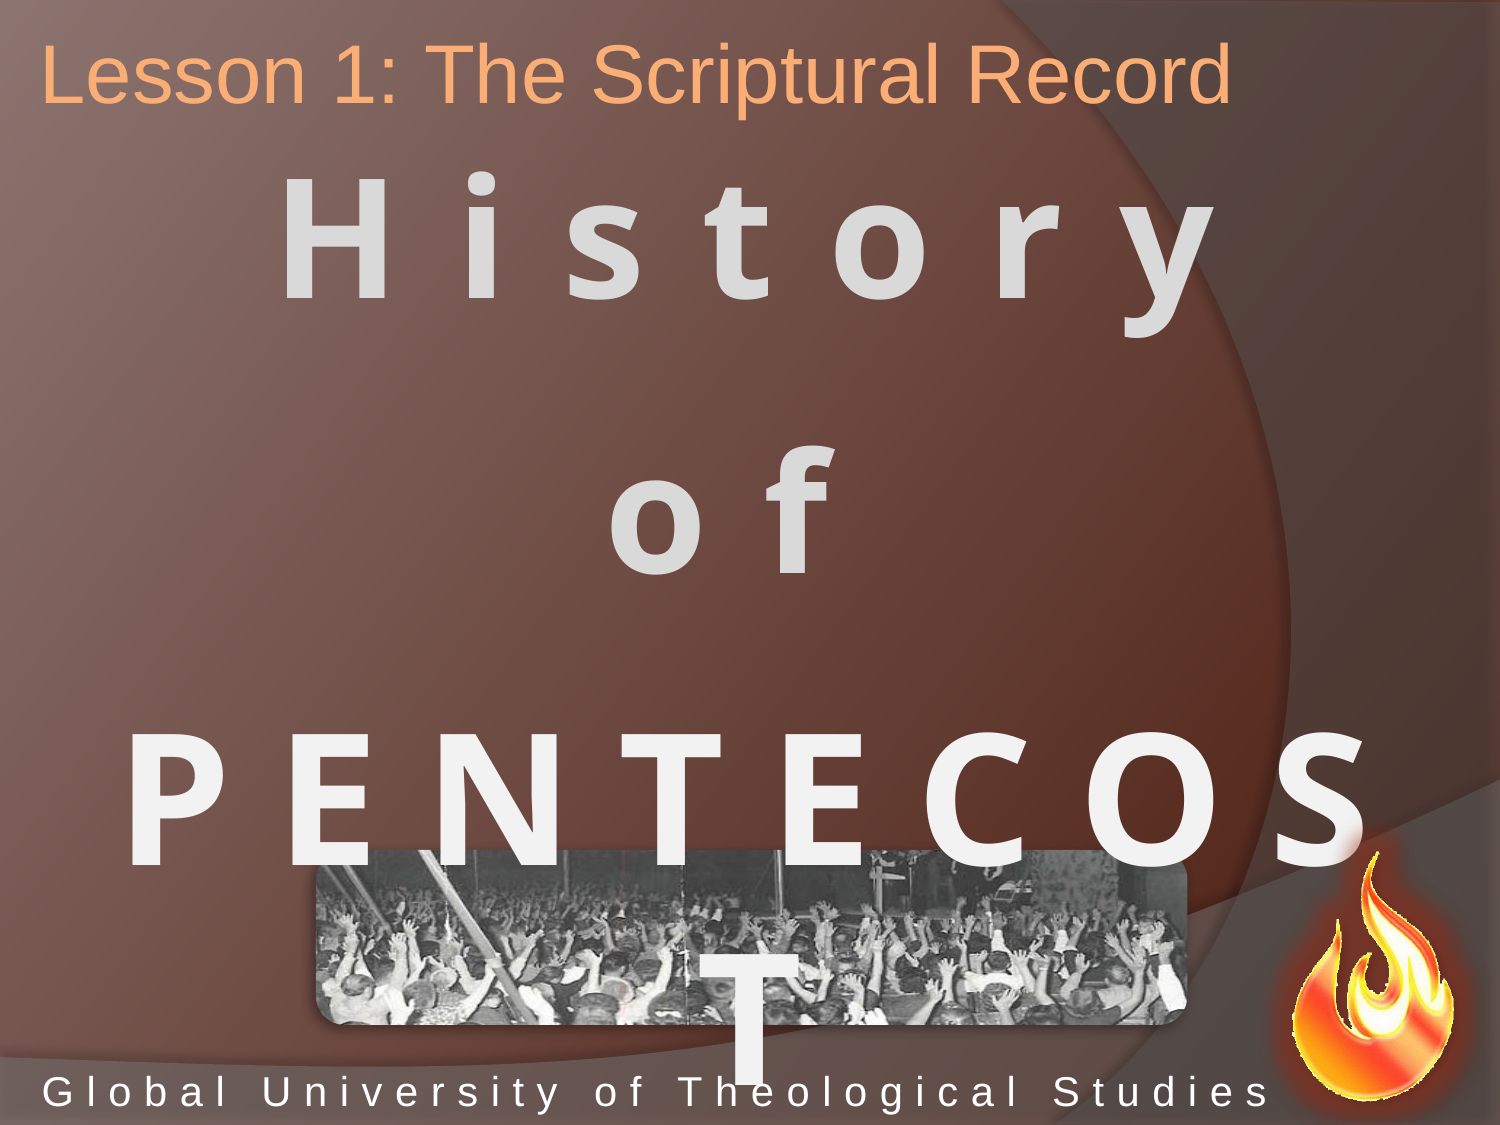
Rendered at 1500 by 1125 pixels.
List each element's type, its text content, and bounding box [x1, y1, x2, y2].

picture [1283, 843, 1463, 1110]
text_box Lesson 1: The Scriptural Record [24, 12, 1371, 128]
picture [315, 849, 1188, 1026]
title H i s t o r y o f P E N T E C O S T [62, 125, 1438, 813]
subtitle Global University of Theological Studies [0, 1050, 1255, 1115]
